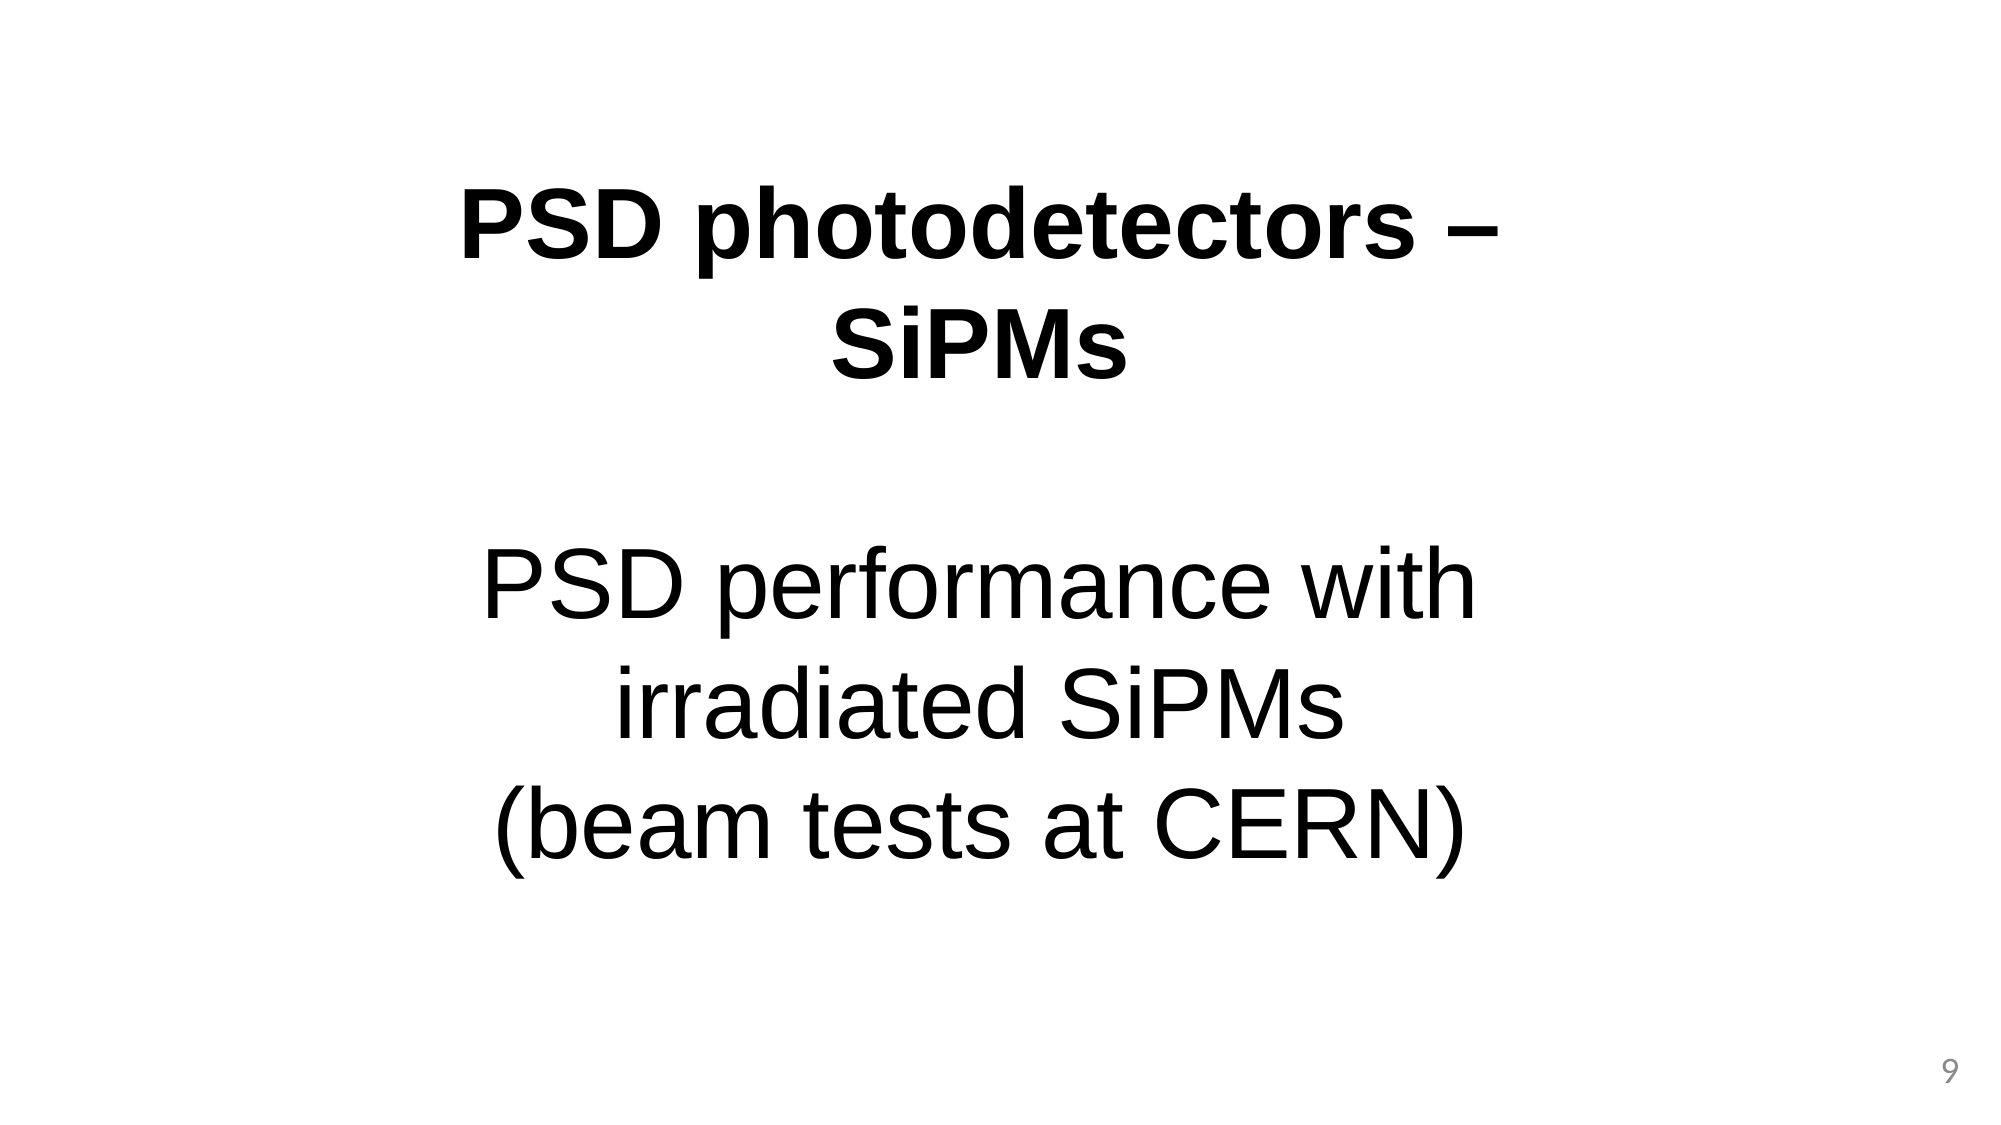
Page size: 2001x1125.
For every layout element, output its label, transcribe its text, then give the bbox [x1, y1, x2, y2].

text_box <номер> [1524, 1038, 1975, 1099]
text_box PSD photodetectors – SiPMs PSD performance with irradiated SiPMs (beam tests at CERN) [280, 151, 1681, 724]
